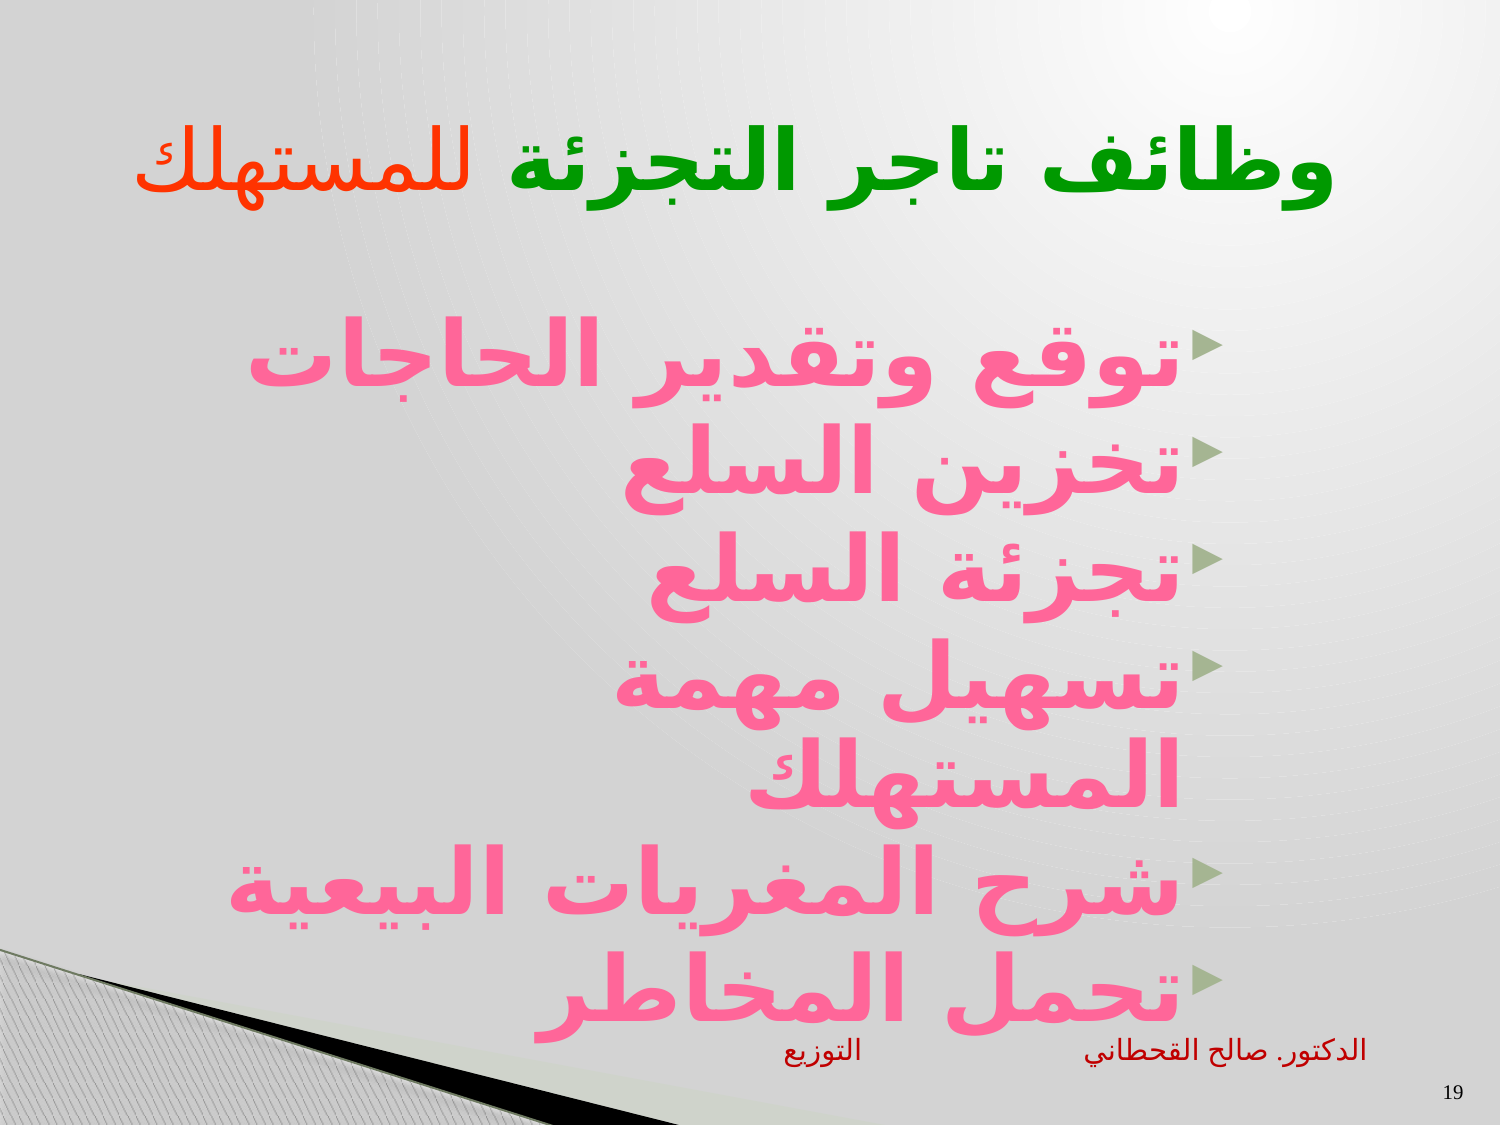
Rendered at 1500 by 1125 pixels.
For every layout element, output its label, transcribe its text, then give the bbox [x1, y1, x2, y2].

footer التوزيع الدكتور. صالح القحطاني [585, 1042, 1383, 1103]
list توقع وتقدير الحاجات تخزين السلع تجزئة السلع تسهيل مهمة المستهلك شرح المغريات البيعية تحمل المخاطر [133, 299, 1261, 1050]
title وظائف تاجر التجزئة للمستهلك [75, 69, 1396, 270]
slide_number 19 [1418, 1051, 1479, 1112]
